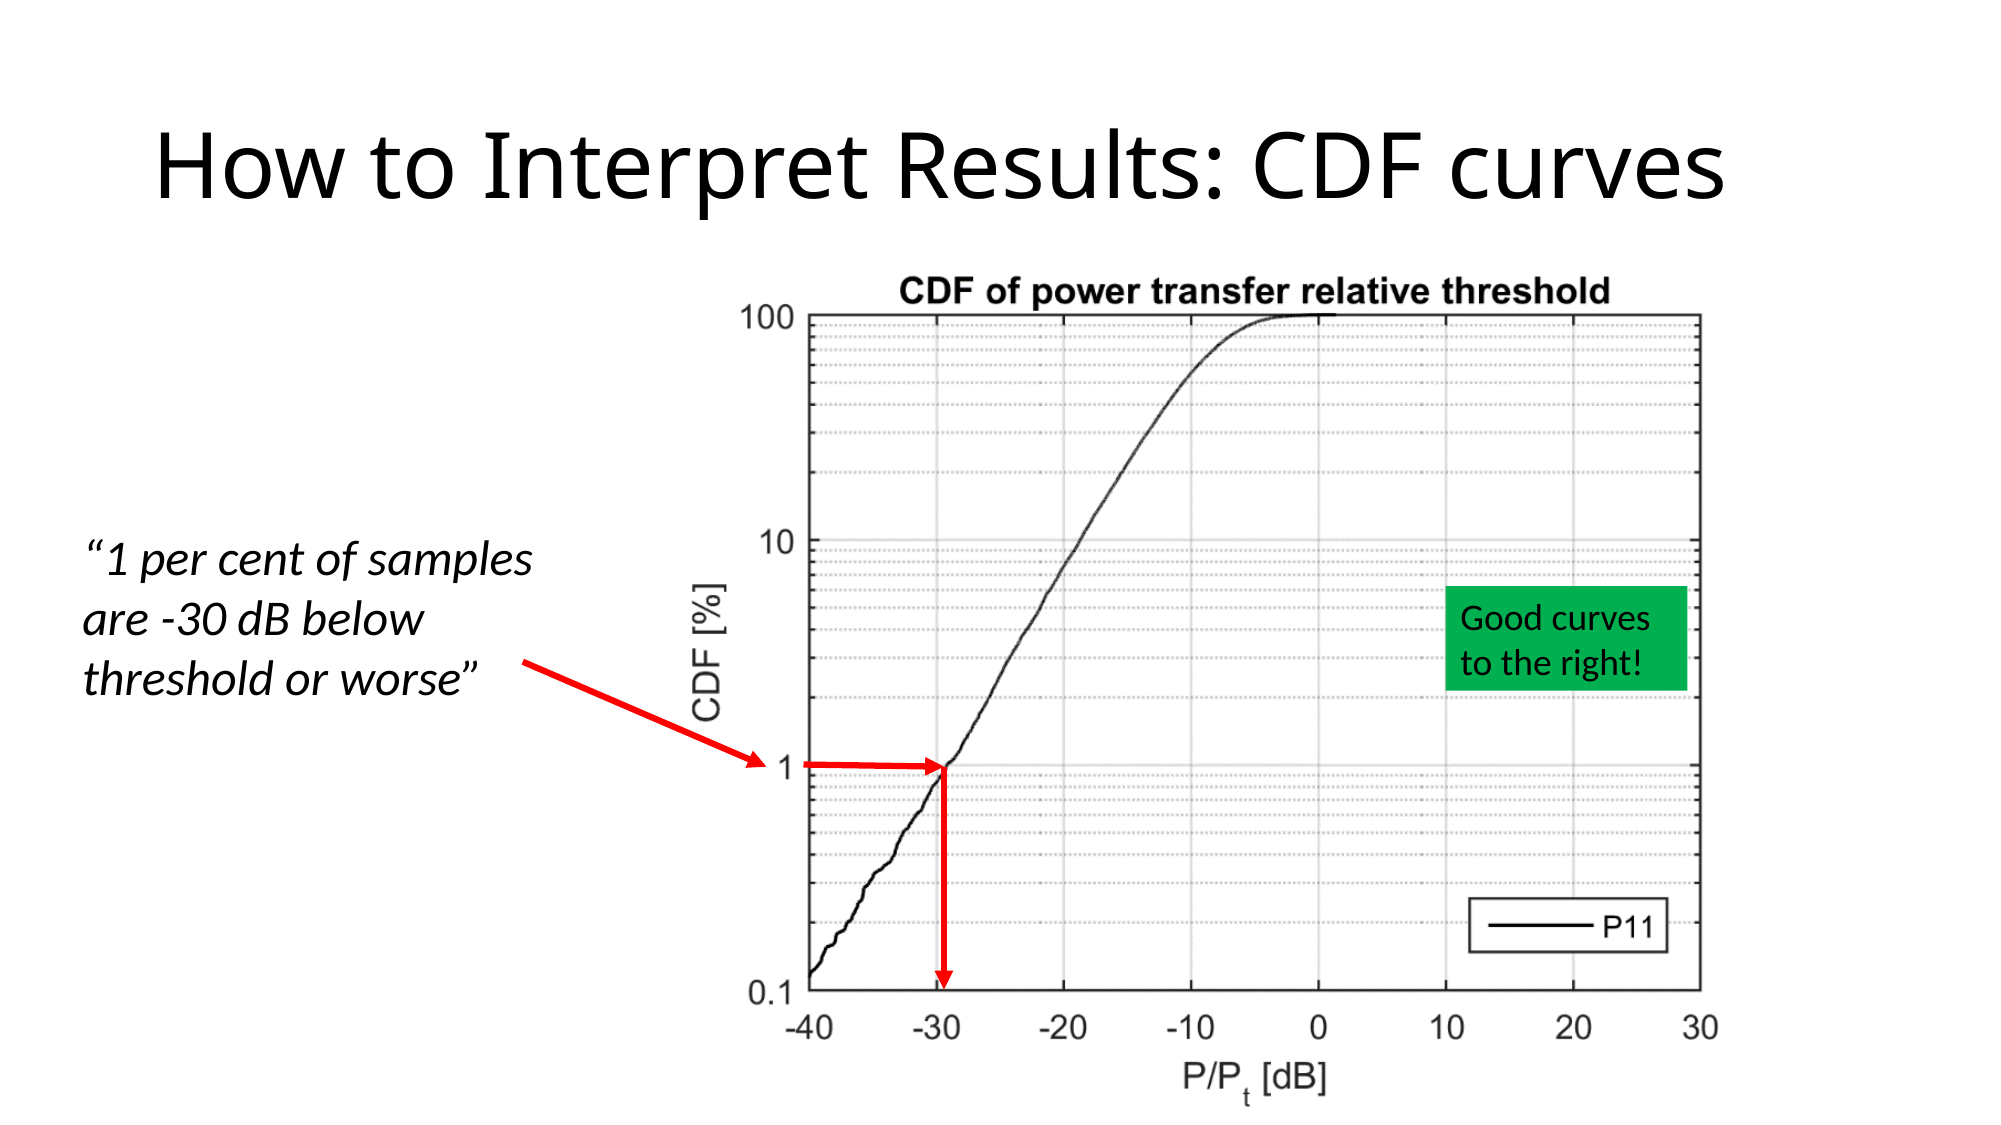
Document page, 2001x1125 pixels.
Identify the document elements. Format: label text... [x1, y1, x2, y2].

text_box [522, 661, 767, 767]
title How to Interpret Results: CDF curves [137, 59, 1863, 278]
text_box “1 per cent of samples are -30 dB below threshold or worse” [67, 517, 626, 713]
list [660, 250, 1810, 1113]
